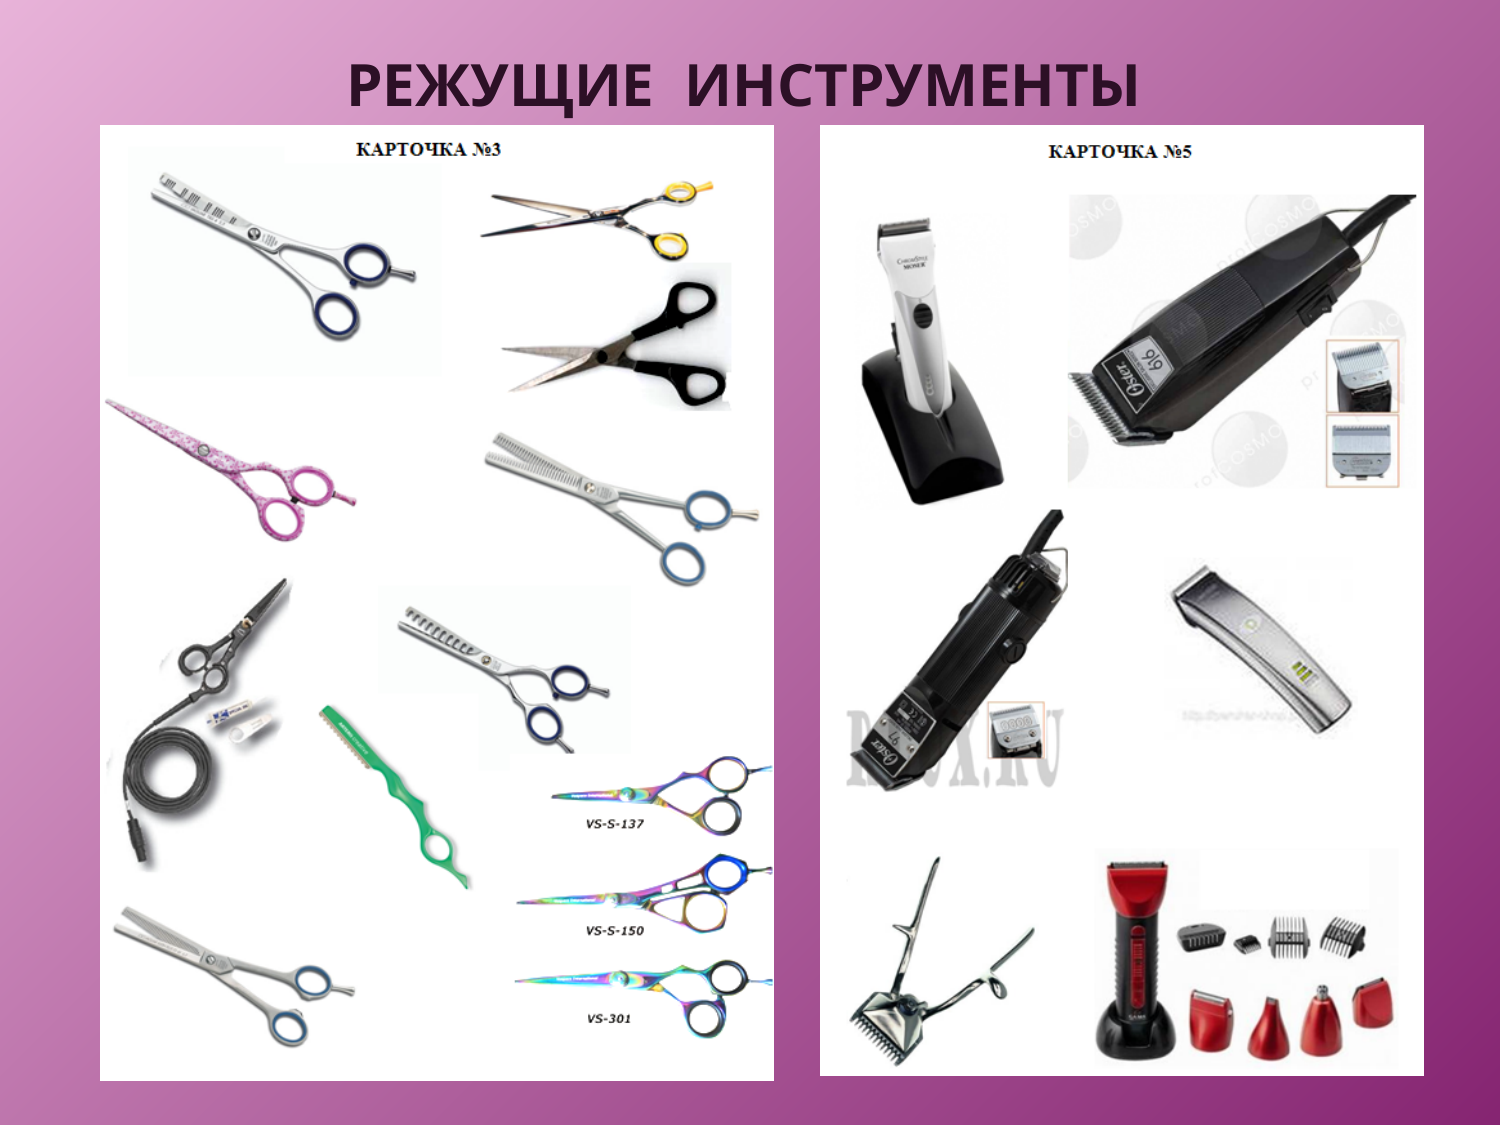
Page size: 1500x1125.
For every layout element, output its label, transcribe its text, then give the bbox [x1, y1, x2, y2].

title РЕЖУЩИЕ ИНСТРУМЕНТЫ [76, 19, 1427, 148]
picture [820, 125, 1424, 1076]
picture [100, 125, 774, 1081]
